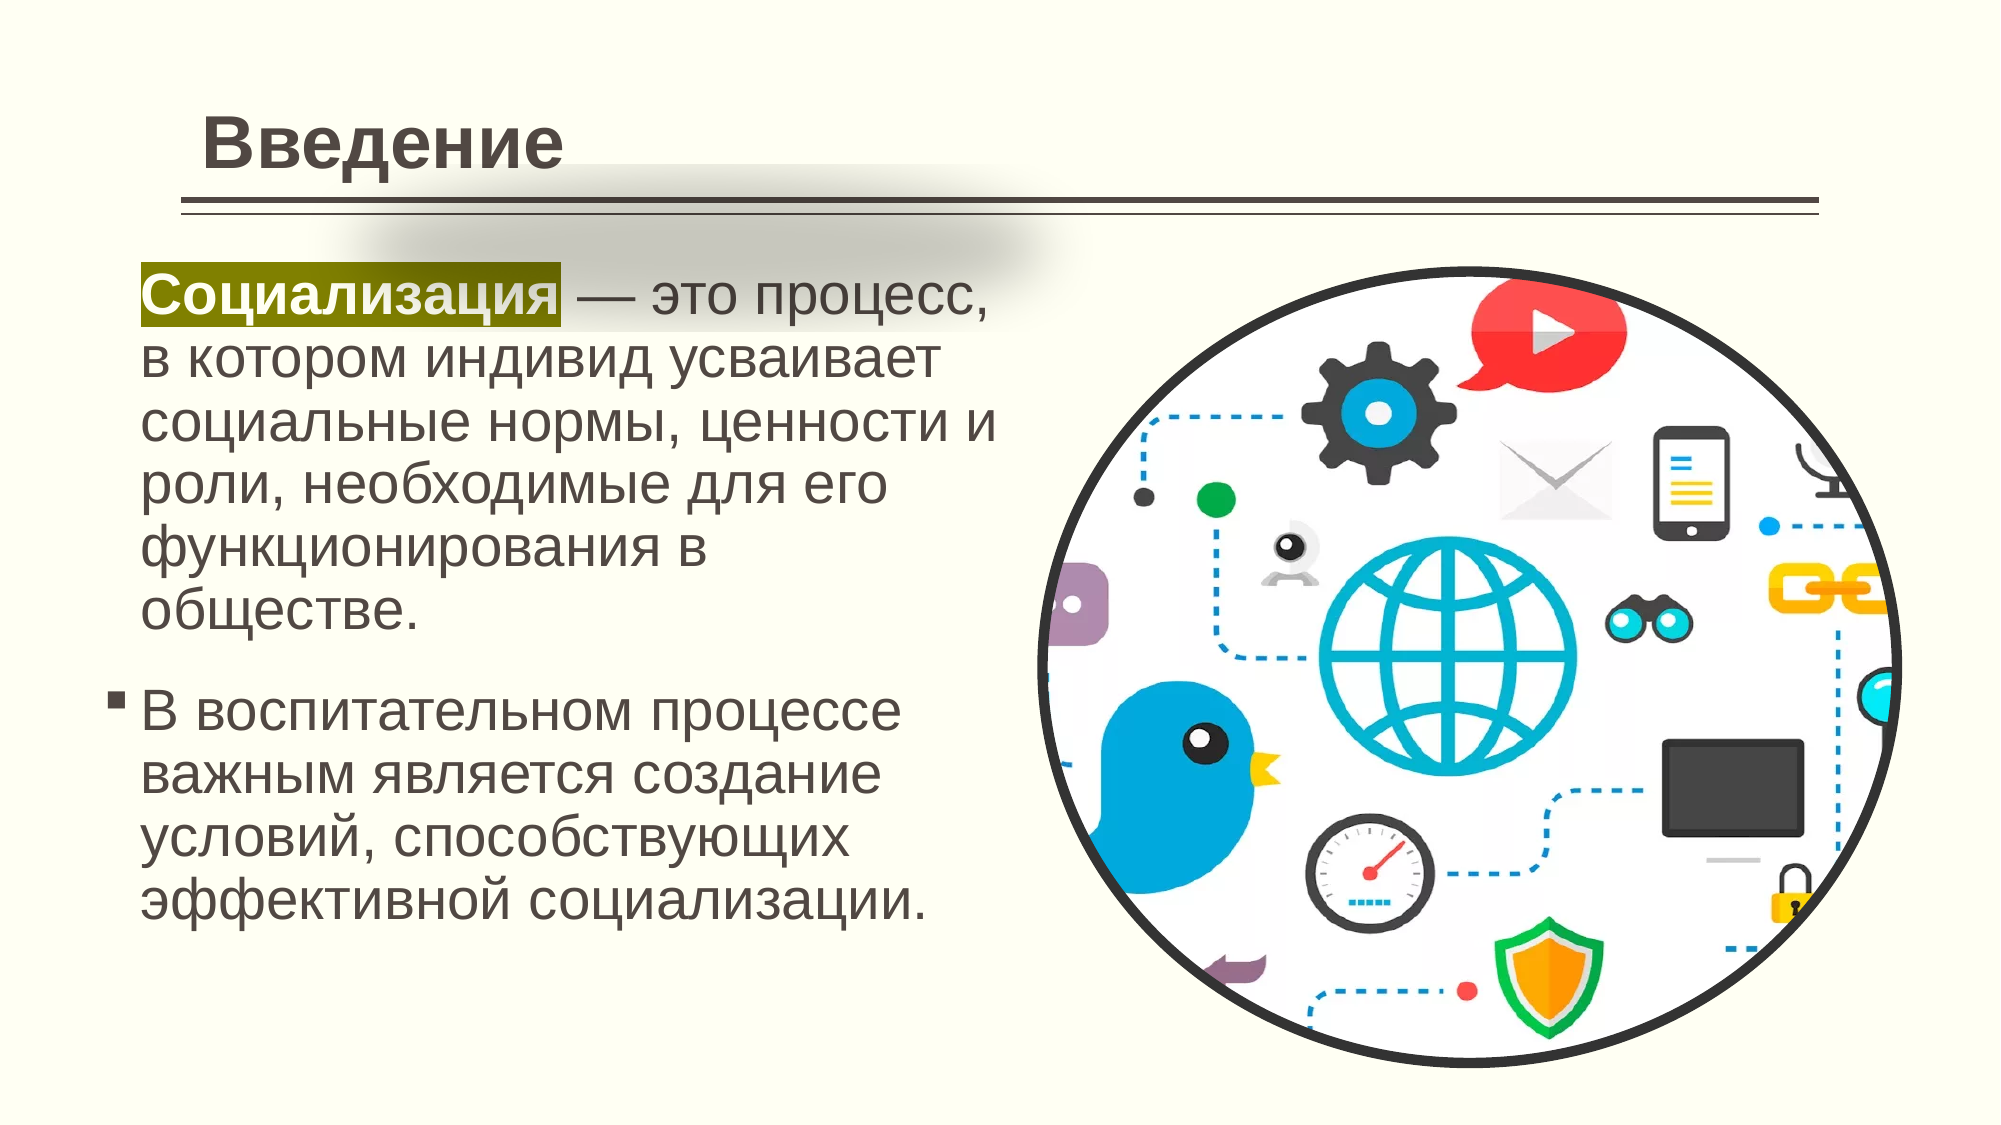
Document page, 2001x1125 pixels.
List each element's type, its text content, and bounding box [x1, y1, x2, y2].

list Социализация — это процесс, в котором индивид усваивает социальные нормы, ценности и роли, необходимые для его функционирования в обществе. В воспитательном процессе важным является создание условий, способствующих эффективной социализации. [103, 257, 1000, 1011]
title Введение [181, 12, 1819, 193]
picture [1042, 271, 1897, 1063]
